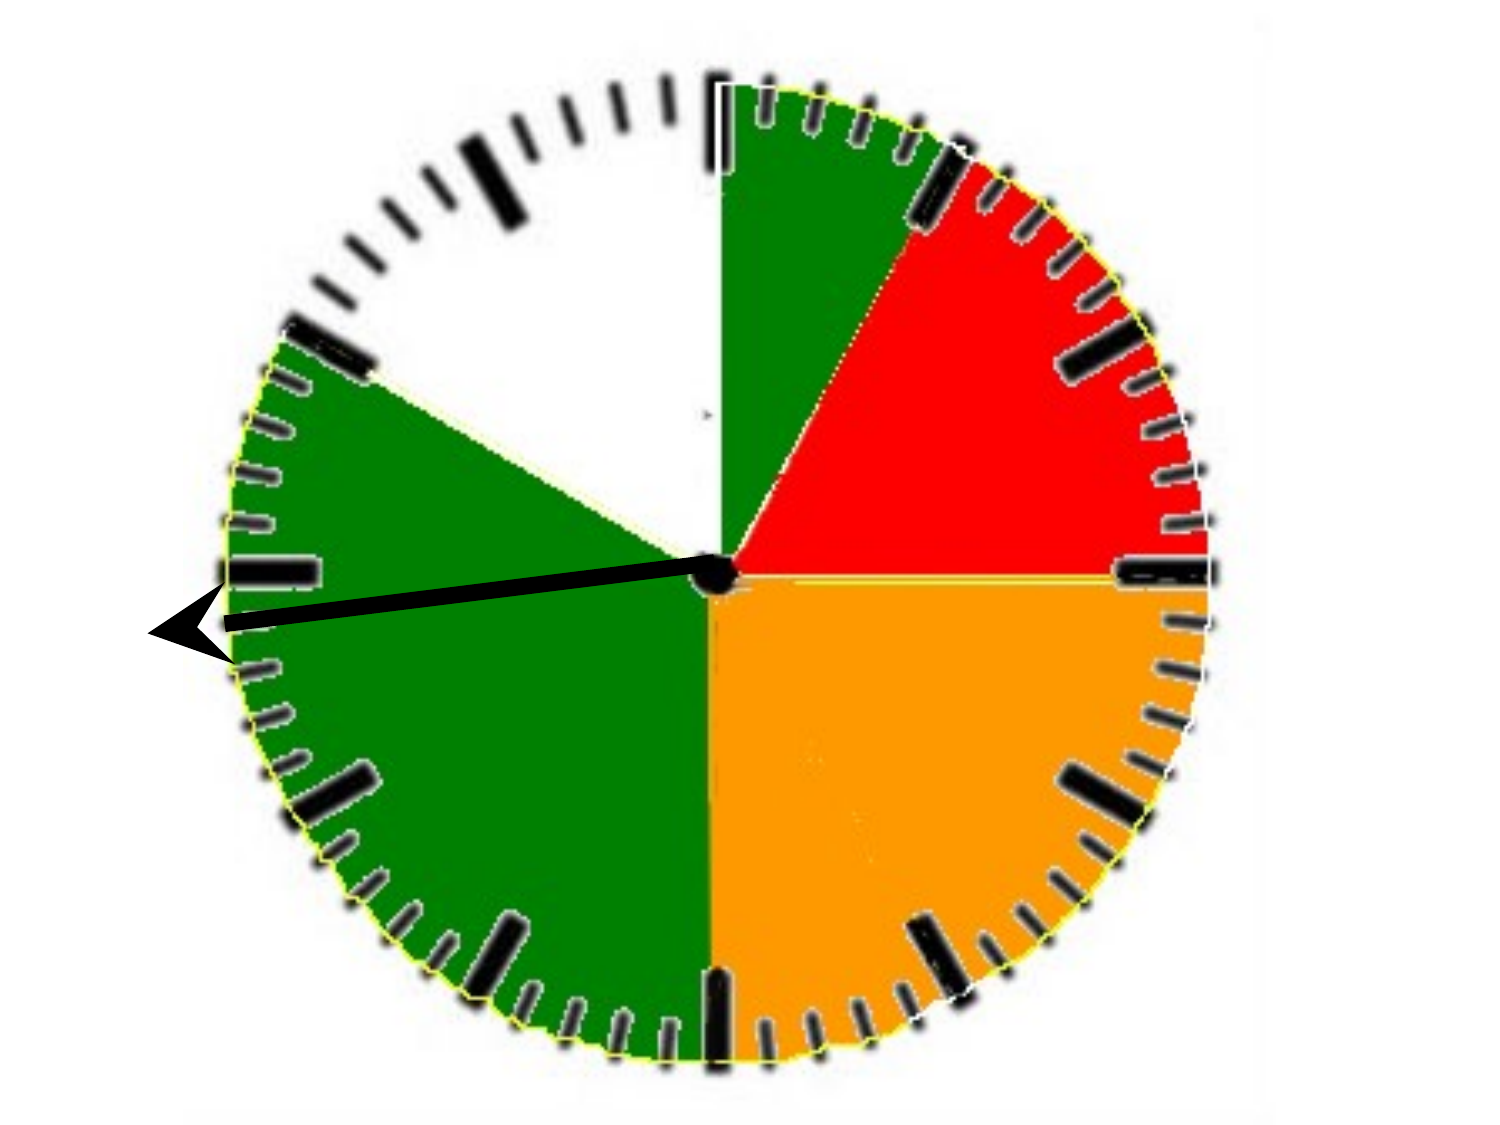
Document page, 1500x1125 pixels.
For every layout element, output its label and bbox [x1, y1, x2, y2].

picture [182, 5, 1306, 1125]
text_box [147, 562, 715, 634]
